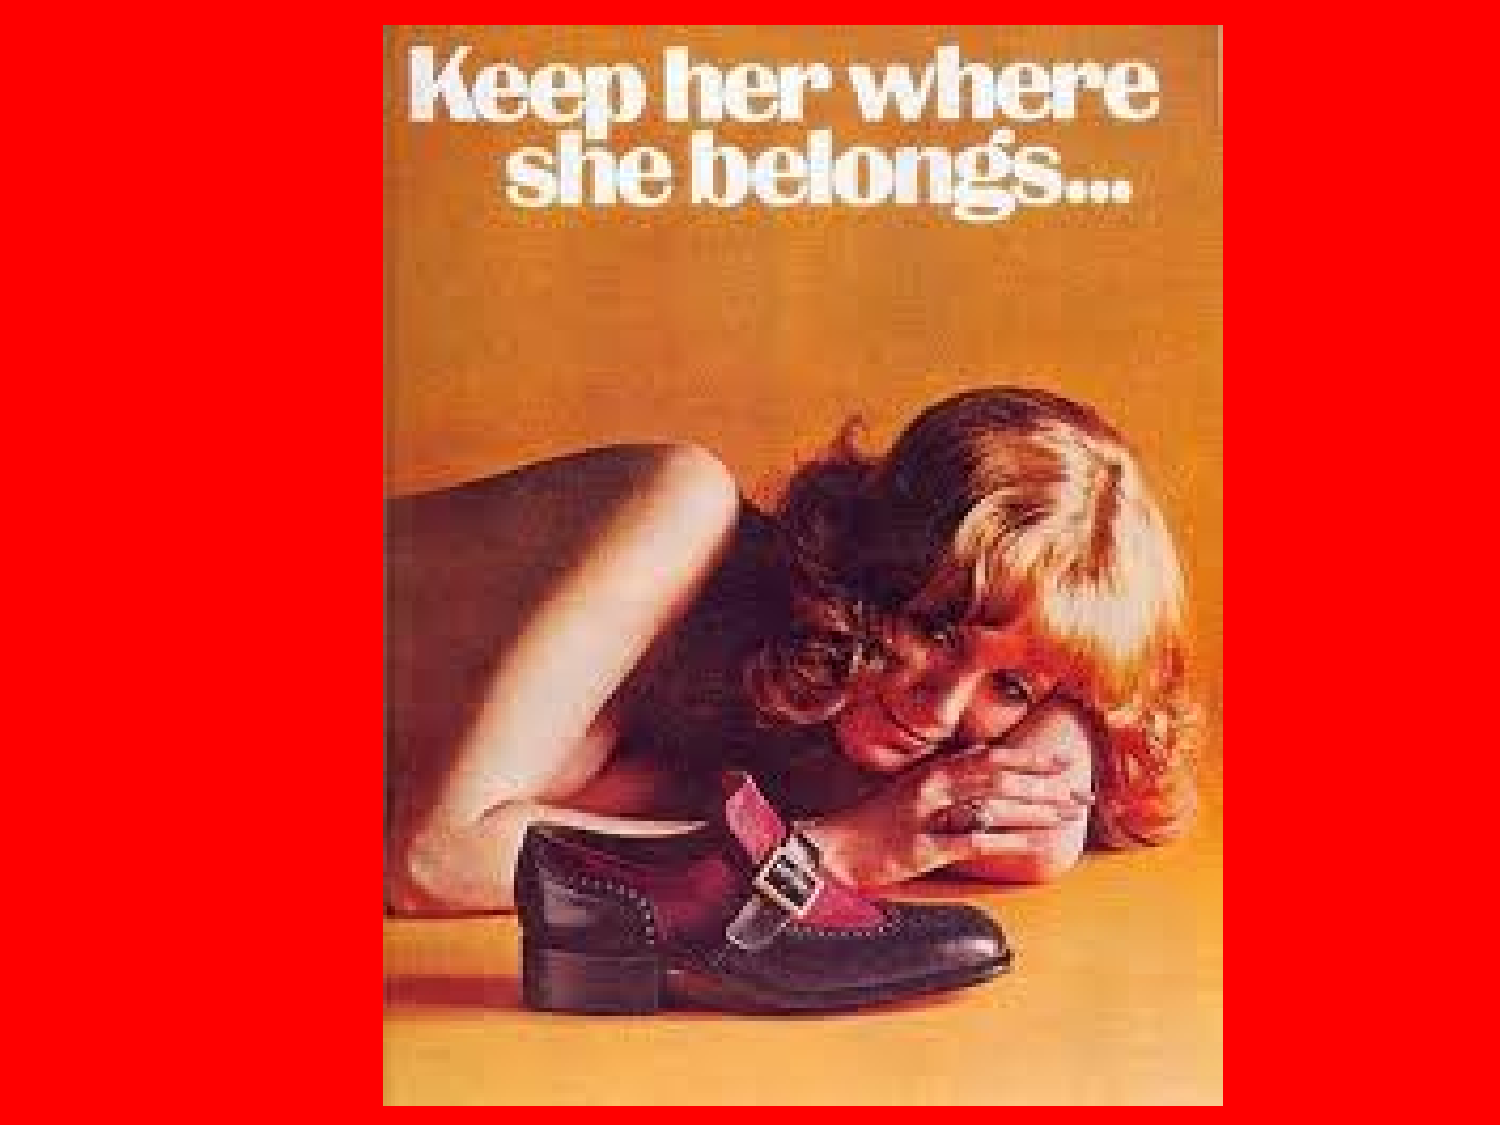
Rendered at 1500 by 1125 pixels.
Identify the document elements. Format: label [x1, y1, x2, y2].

list [383, 24, 1223, 1106]
